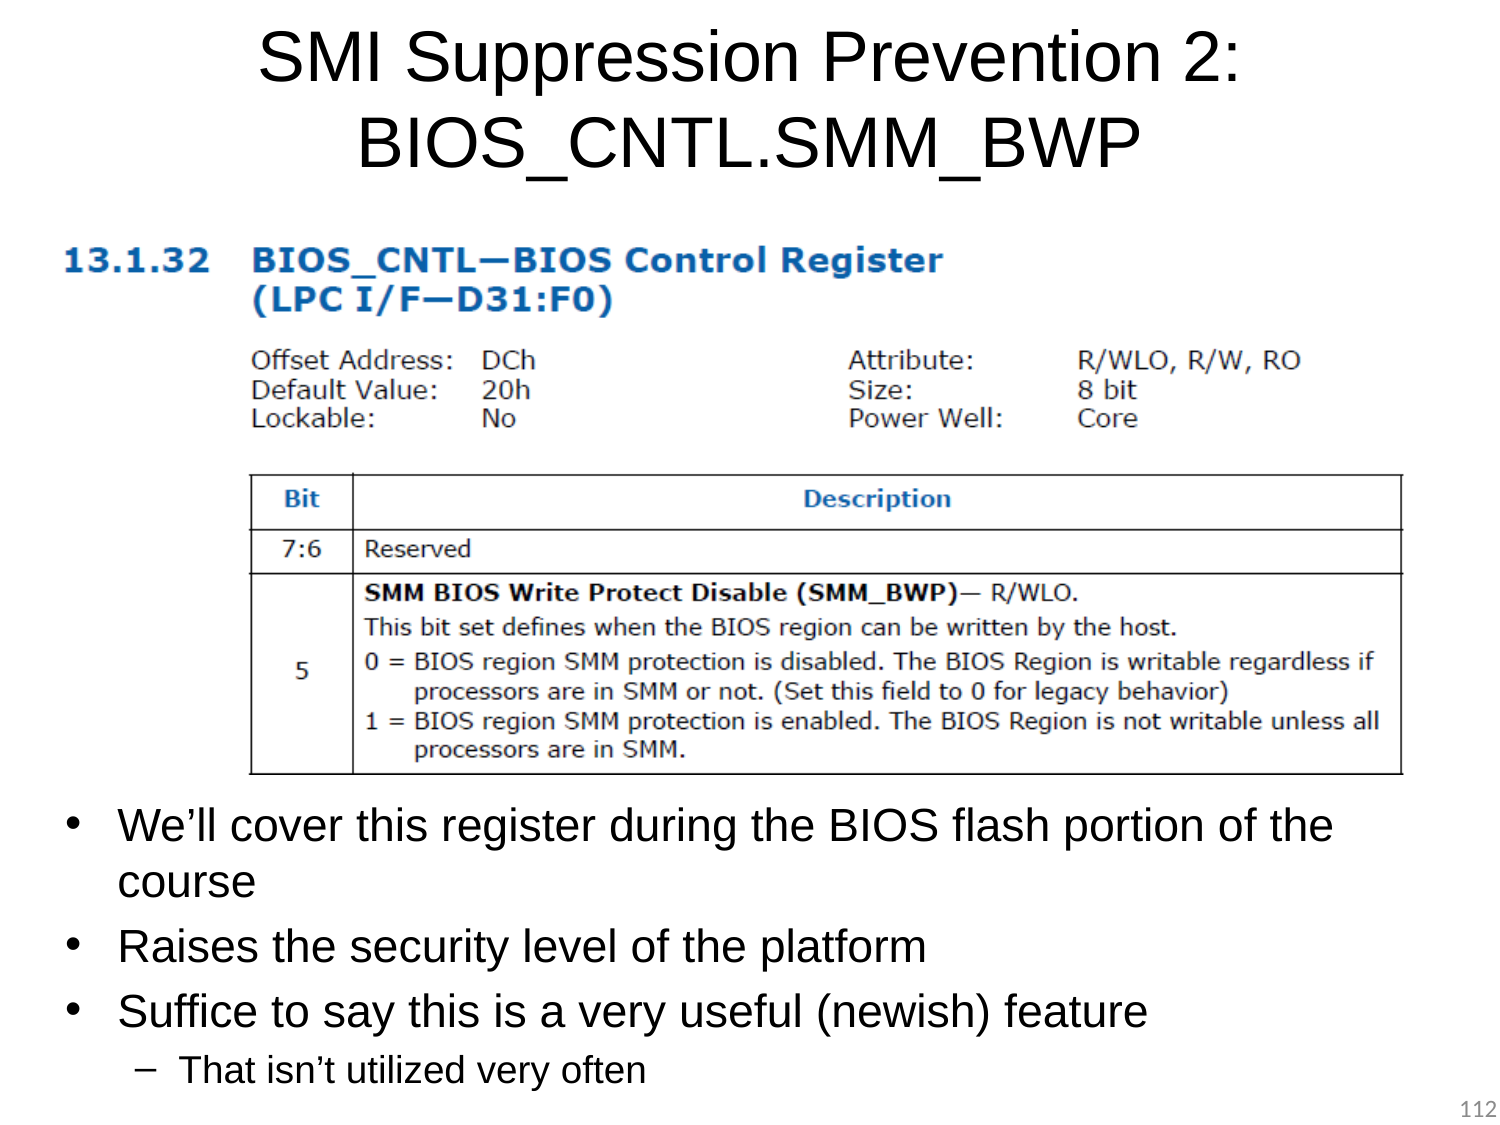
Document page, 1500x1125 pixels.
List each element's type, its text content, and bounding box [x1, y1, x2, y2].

picture [24, 210, 1435, 776]
slide_number 112 [1162, 1077, 1500, 1125]
title SMI Suppression Prevention 2: BIOS_CNTL.SMM_BWP [75, 2, 1425, 190]
list We’ll cover this register during the BIOS flash portion of the course Raises the security level of the platform Suffice to say this is a very useful (newish) feature That isn’t utilized very often [50, 787, 1475, 1100]
